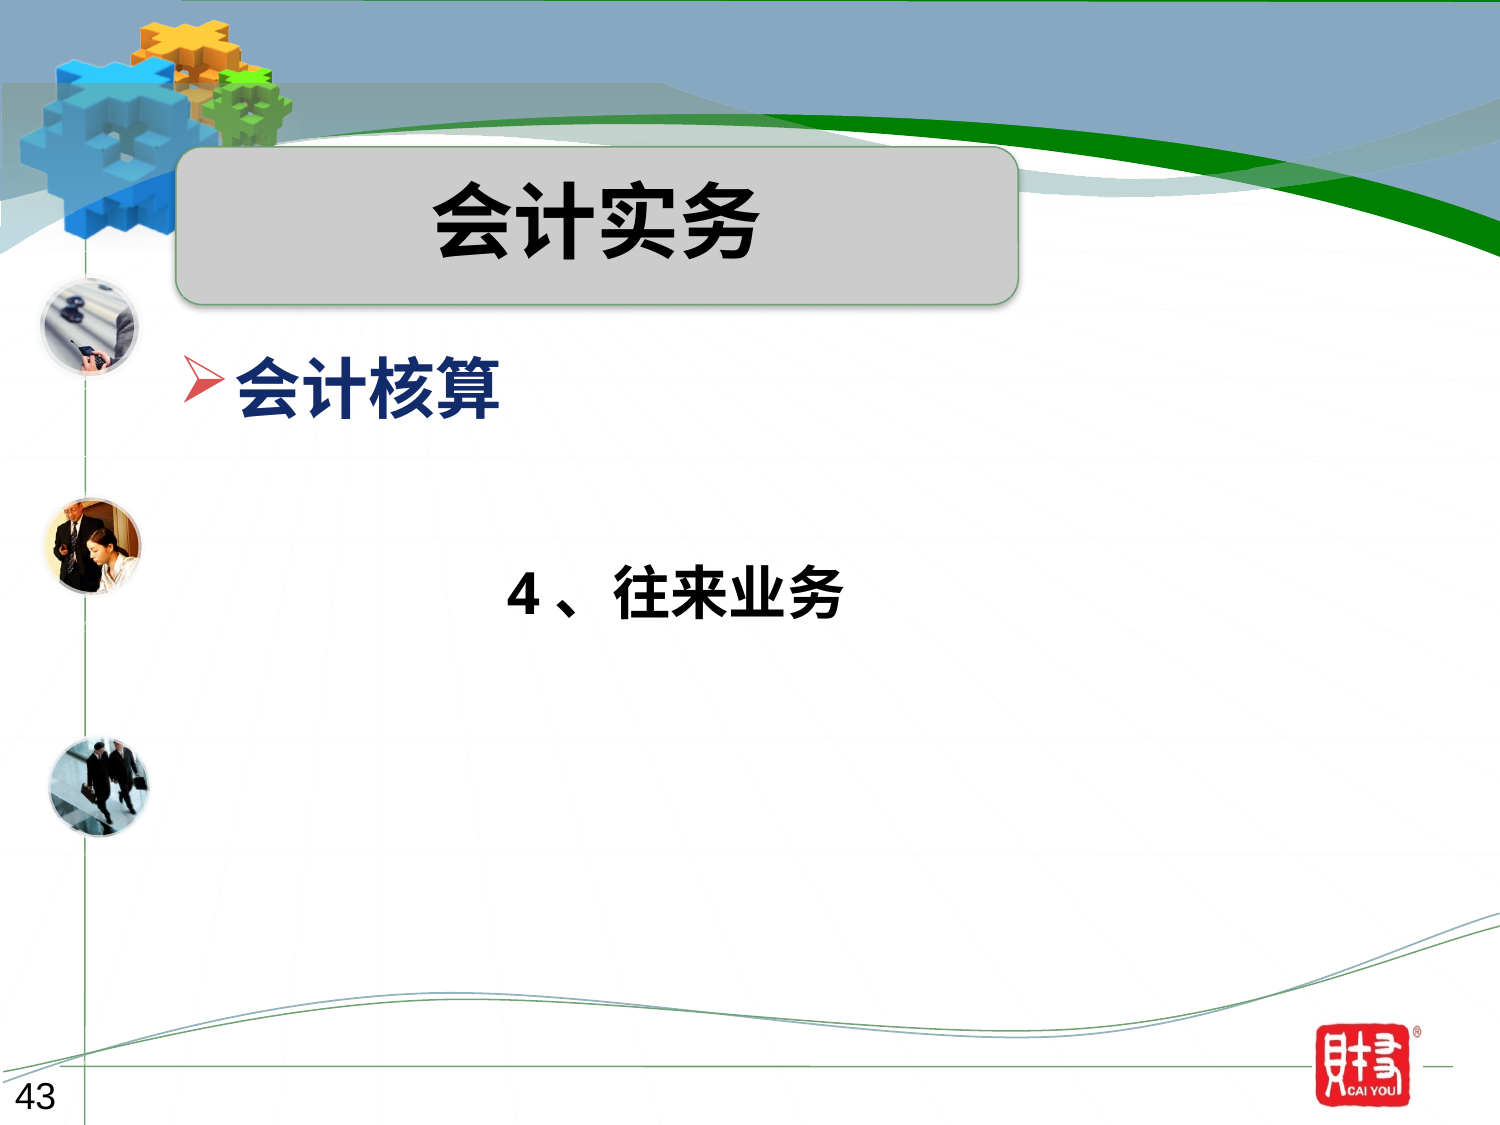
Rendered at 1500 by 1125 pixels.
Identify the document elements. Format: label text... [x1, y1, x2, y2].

text_box 43 [0, 1064, 94, 1125]
picture [51, 740, 147, 835]
picture [45, 283, 134, 371]
text_box 会计核算 [163, 339, 1078, 435]
picture [0, 18, 300, 226]
picture [277, 142, 300, 146]
text_box 4、往来业务 [492, 562, 1128, 704]
picture [1312, 1019, 1423, 1114]
picture [6, 170, 175, 252]
picture [46, 501, 138, 591]
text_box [175, 146, 1019, 305]
